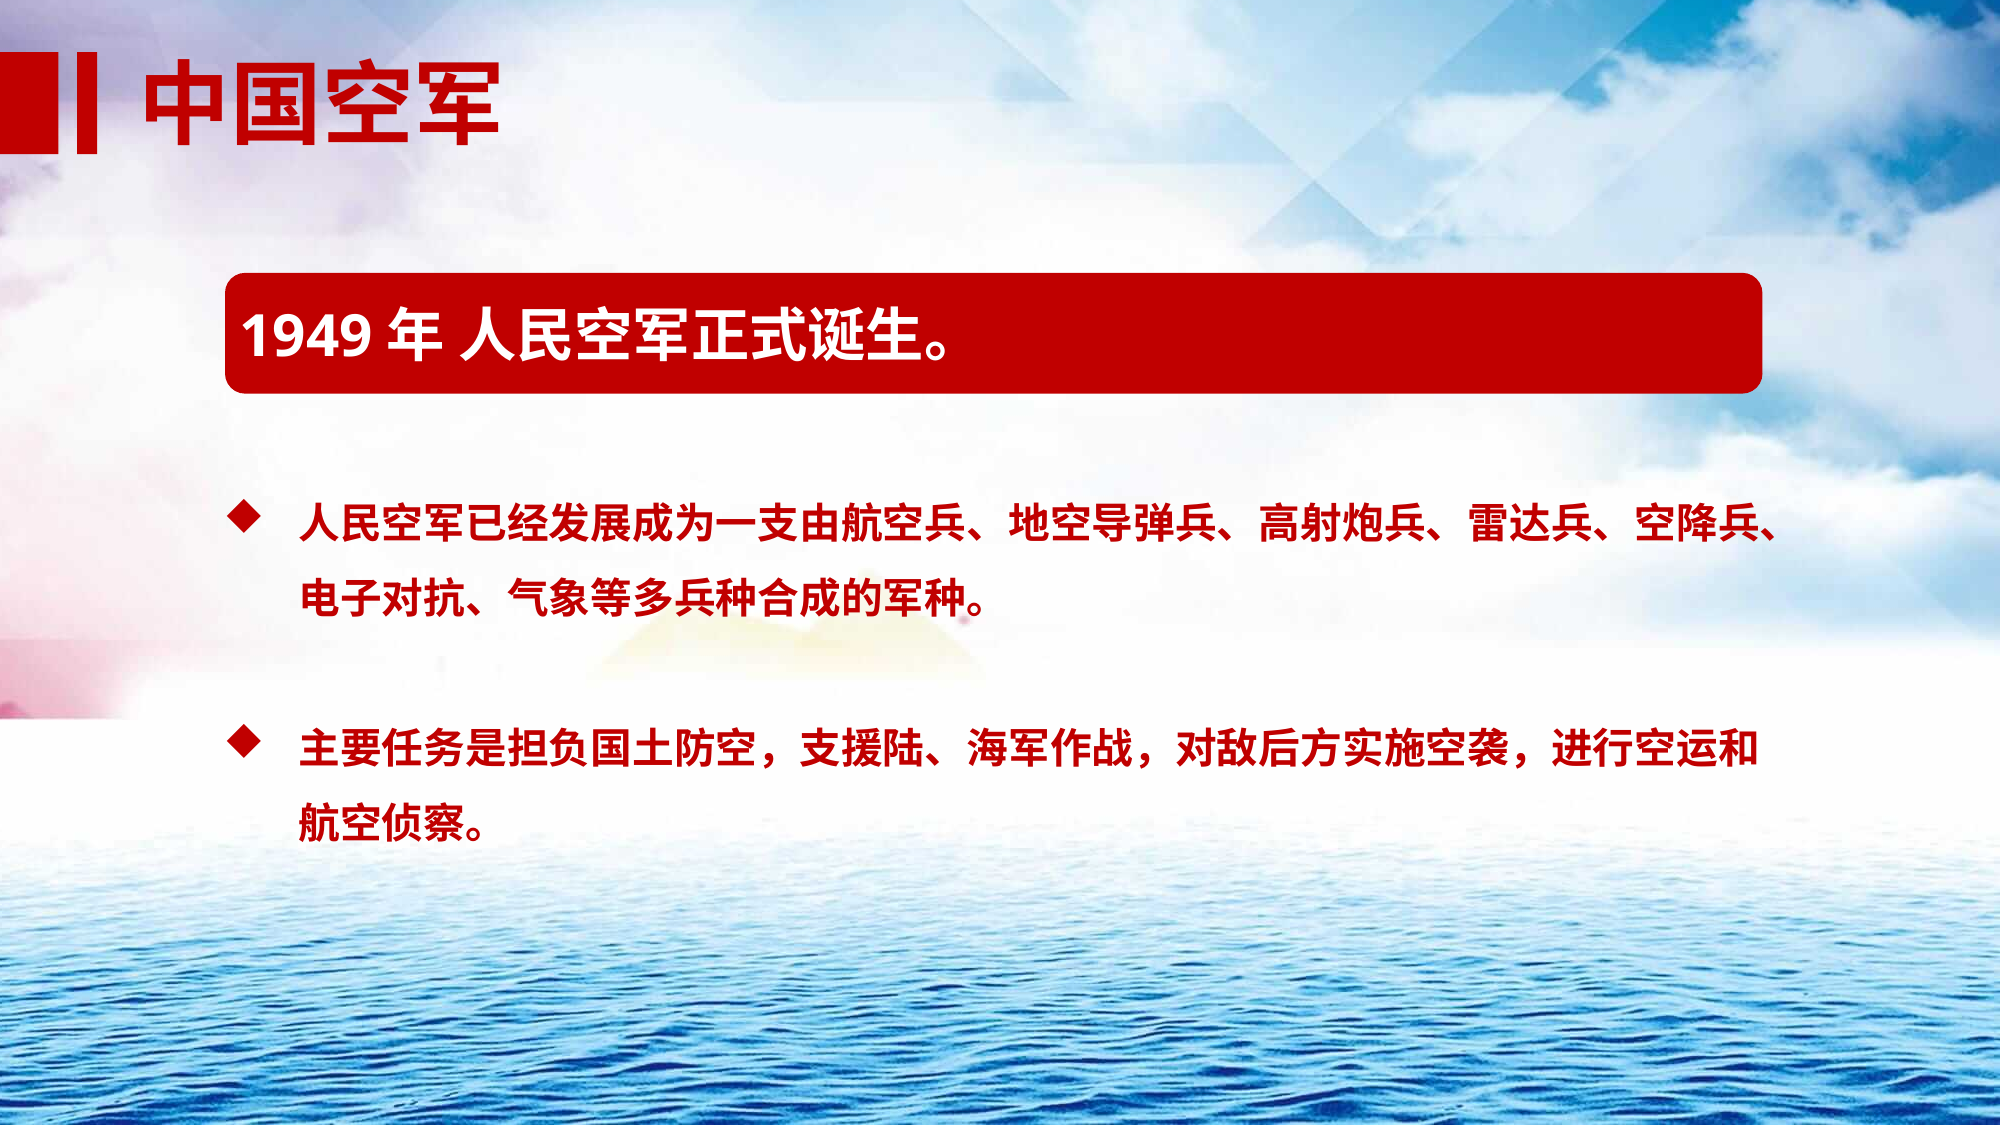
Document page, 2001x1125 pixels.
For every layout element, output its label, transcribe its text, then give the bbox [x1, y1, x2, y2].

text_box 1949年 人民空军正式诞生。 [224, 290, 1779, 376]
text_box [74, 49, 100, 157]
text_box [222, 269, 1766, 397]
text_box 中国空军 [123, 51, 977, 240]
text_box 人民空军已经发展成为一支由航空兵、地空导弹兵、高射炮兵、雷达兵、空降兵、电子对抗、气象等多兵种合成的军种。 主要任务是担负国土防空，支援陆、海军作战，对敌后方实施空袭，进行空运和航空侦察。 [208, 463, 1788, 854]
text_box [0, 49, 61, 157]
picture [0, 0, 2000, 1125]
